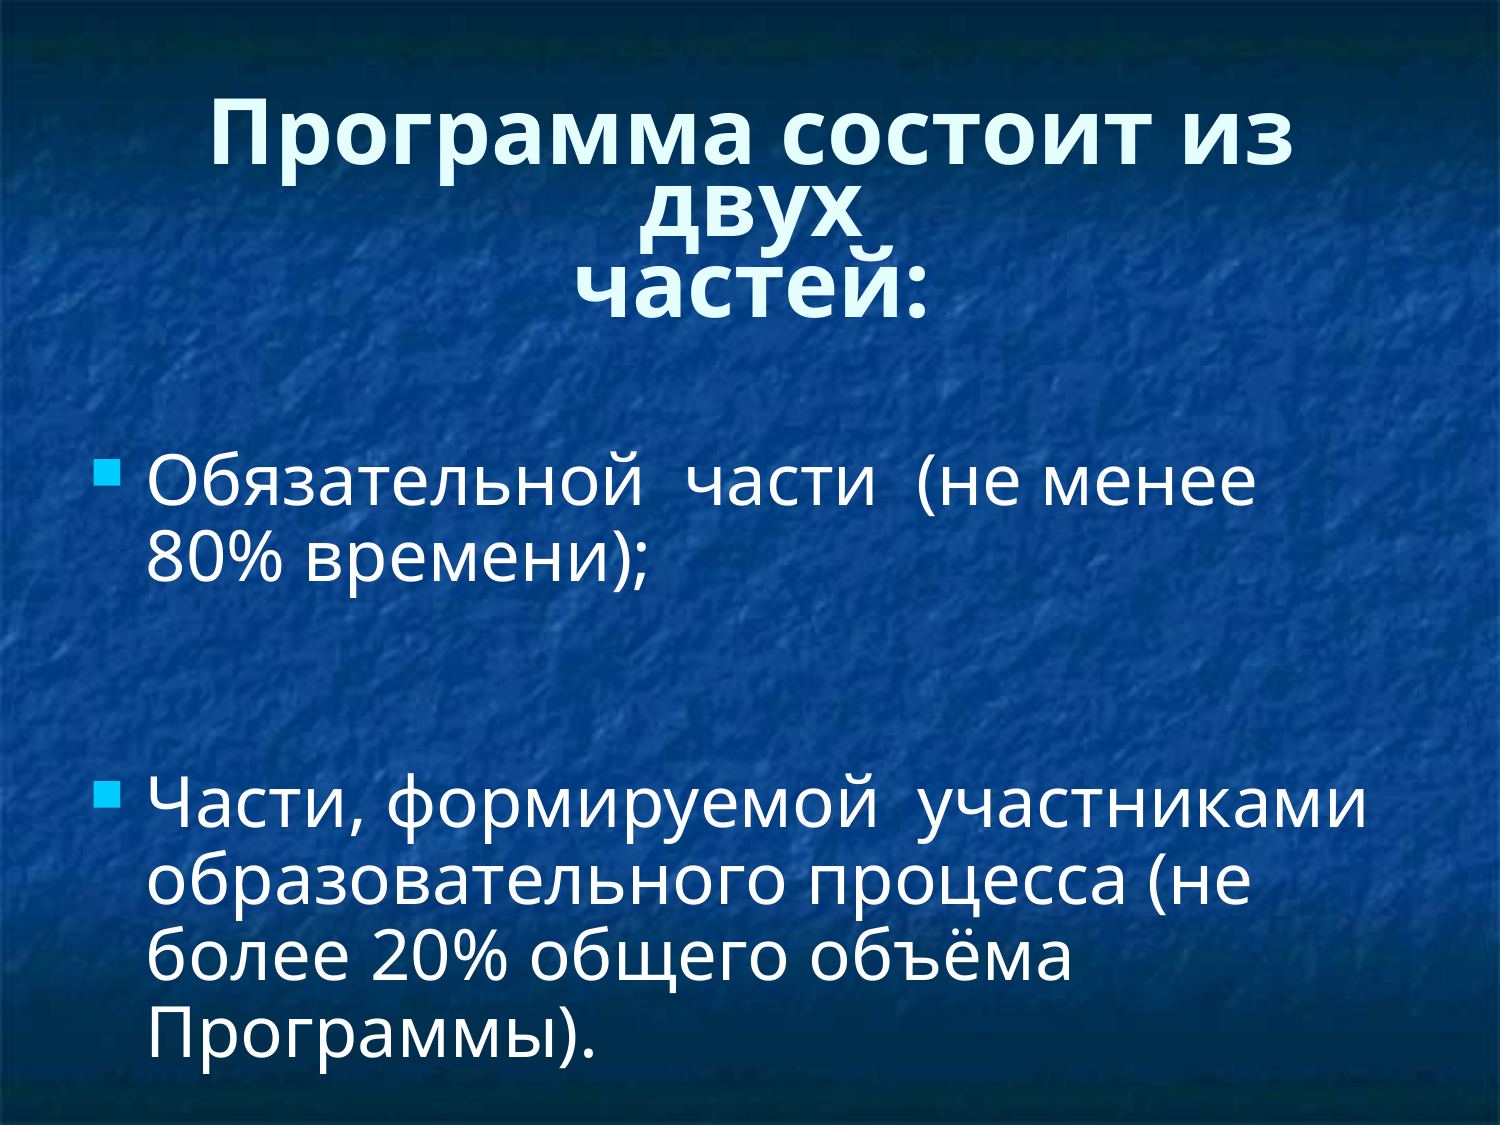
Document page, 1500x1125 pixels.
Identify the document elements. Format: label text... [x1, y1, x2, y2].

title Программа состоит из двух частей: [76, 101, 1427, 338]
list Обязательной части (не менее 80% времени); Части, формируемой участниками образовательного процесса (не более 20% общего объёма Программы). [74, 349, 1425, 1000]
picture [0, 0, 1500, 1125]
